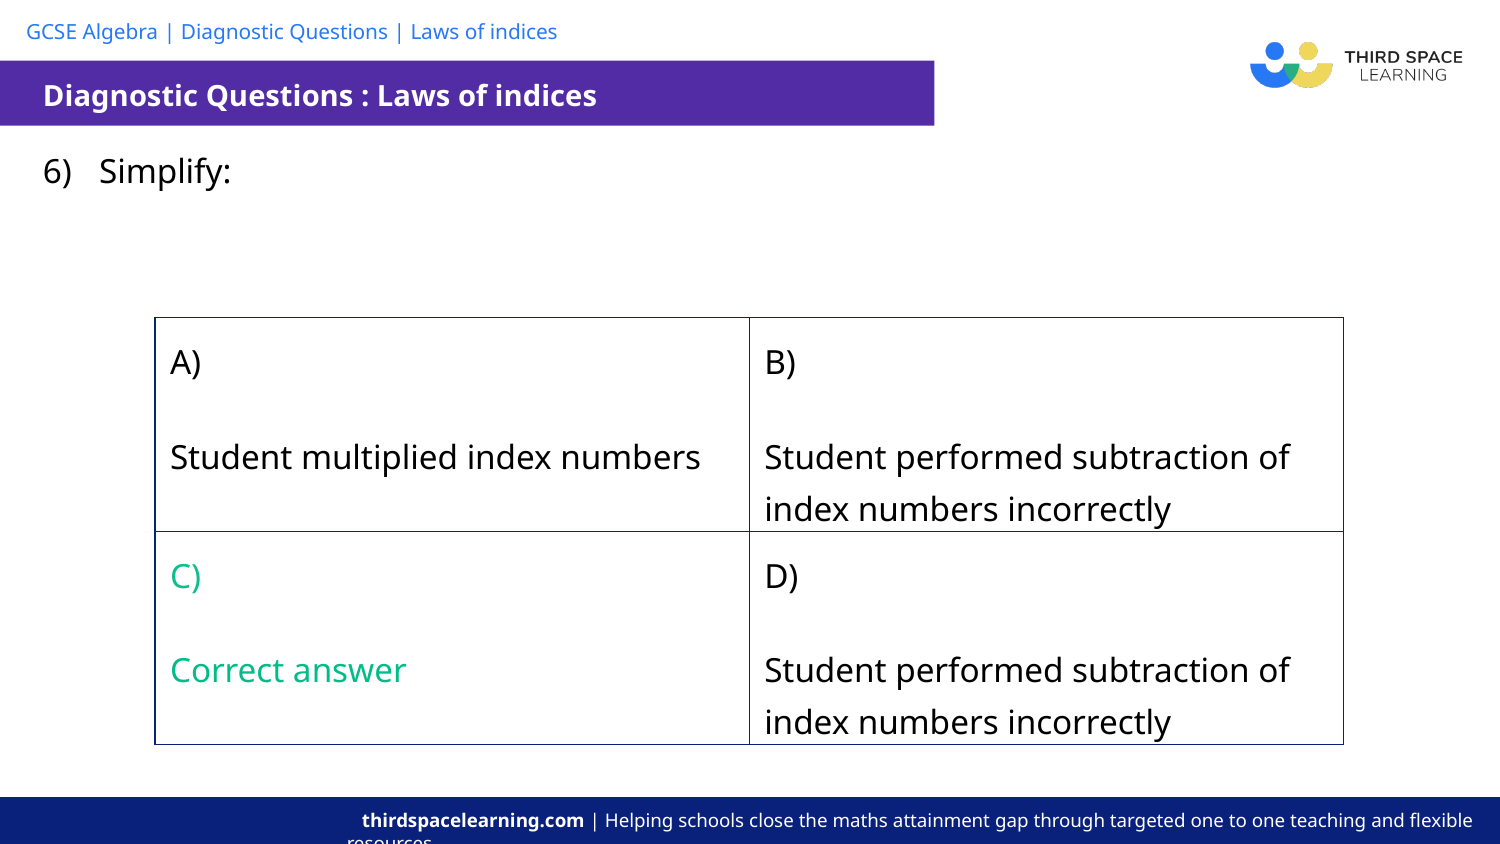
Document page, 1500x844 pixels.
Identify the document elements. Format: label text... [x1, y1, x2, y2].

text_box Diagnostic Questions : Laws of indices [27, 61, 778, 127]
picture [1250, 33, 1465, 99]
